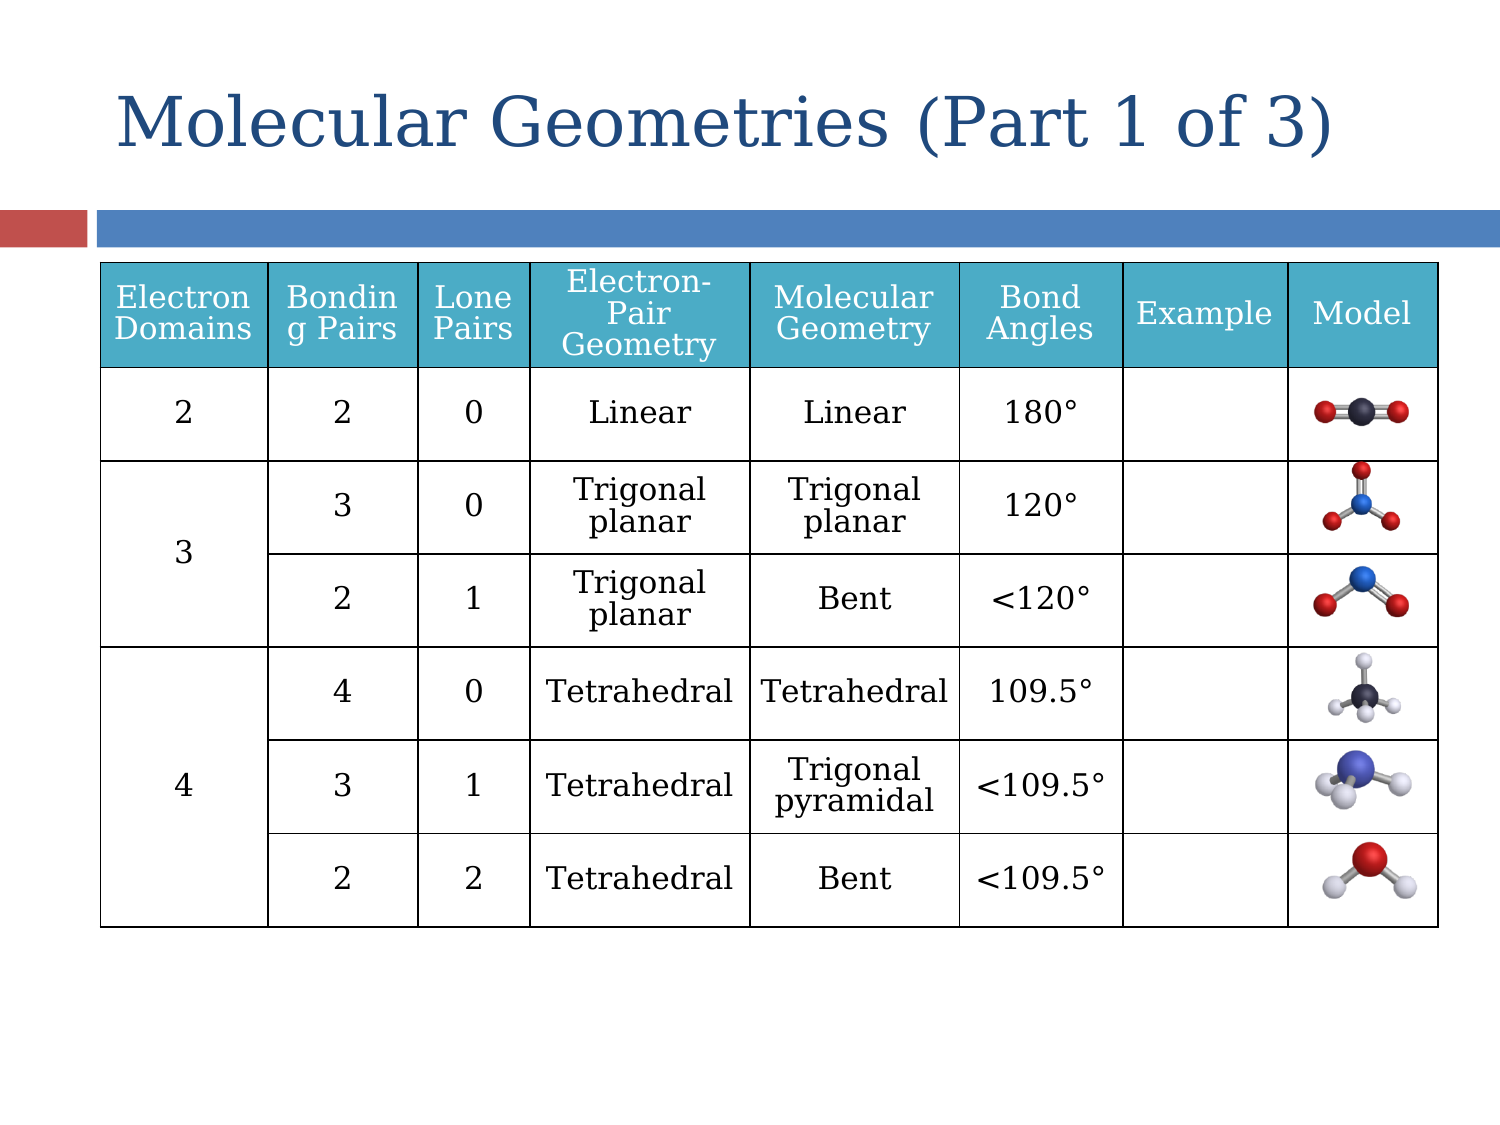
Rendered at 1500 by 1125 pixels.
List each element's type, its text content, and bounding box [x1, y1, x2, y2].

picture [1311, 393, 1411, 429]
picture [1324, 648, 1403, 726]
picture [1320, 835, 1420, 905]
picture [1311, 563, 1411, 623]
title Molecular Geometries (Part 1 of 3) [100, 37, 1438, 200]
picture [1313, 746, 1414, 812]
picture [1321, 457, 1401, 536]
